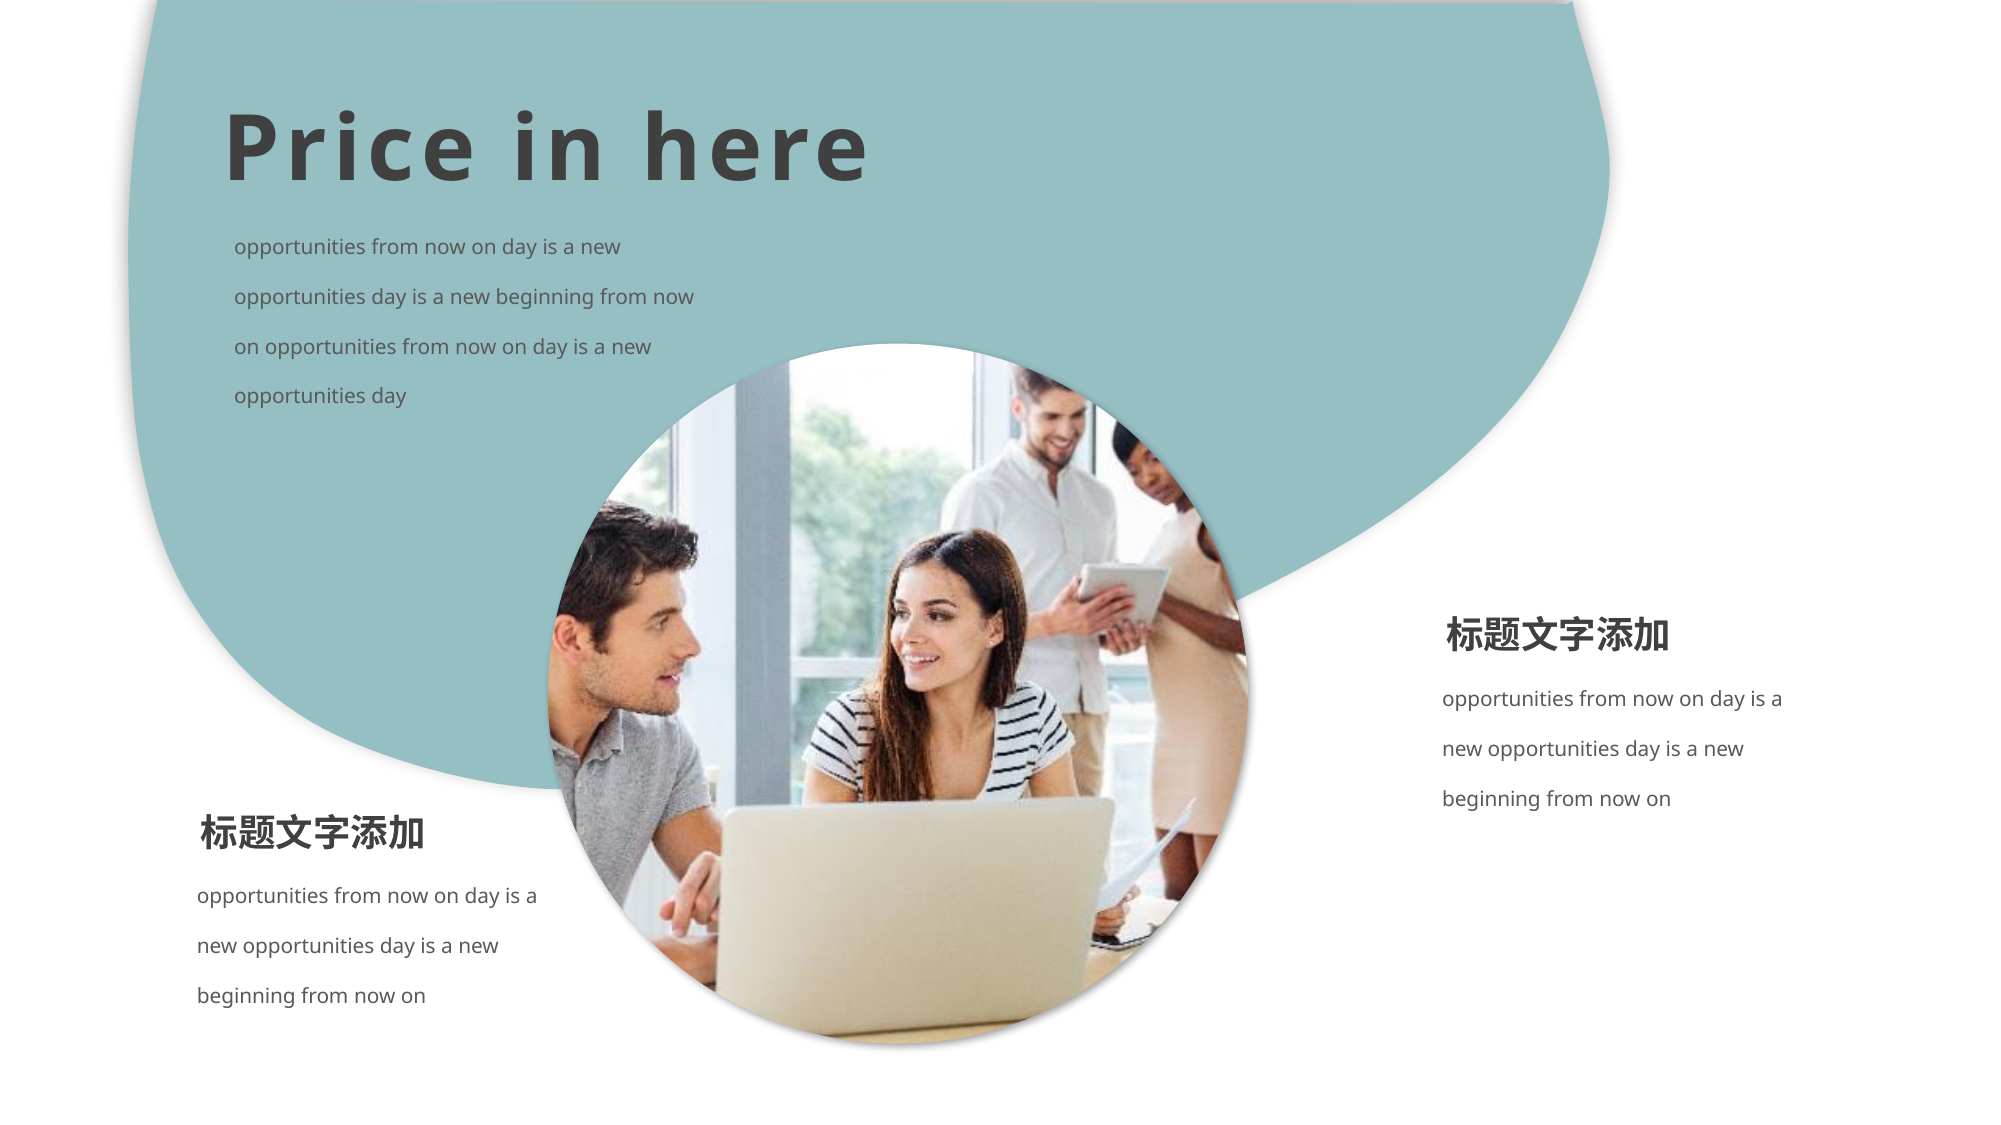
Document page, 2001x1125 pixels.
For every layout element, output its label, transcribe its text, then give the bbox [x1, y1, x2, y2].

text_box 标题文字添加 [1431, 595, 1768, 655]
text_box 标题文字添加 [186, 792, 523, 852]
text_box Price in here [201, 57, 891, 209]
text_box opportunities from now on day is a new opportunities day is a new beginning from now on opportunities from now on day is a new opportunities day [223, 203, 734, 414]
text_box opportunities from now on day is a new opportunities day is a new beginning from now on [1431, 655, 1824, 816]
text_box [546, 342, 1249, 1045]
text_box opportunities from now on day is a new opportunities day is a new beginning from now on [186, 852, 579, 1013]
text_box [127, 0, 1611, 791]
